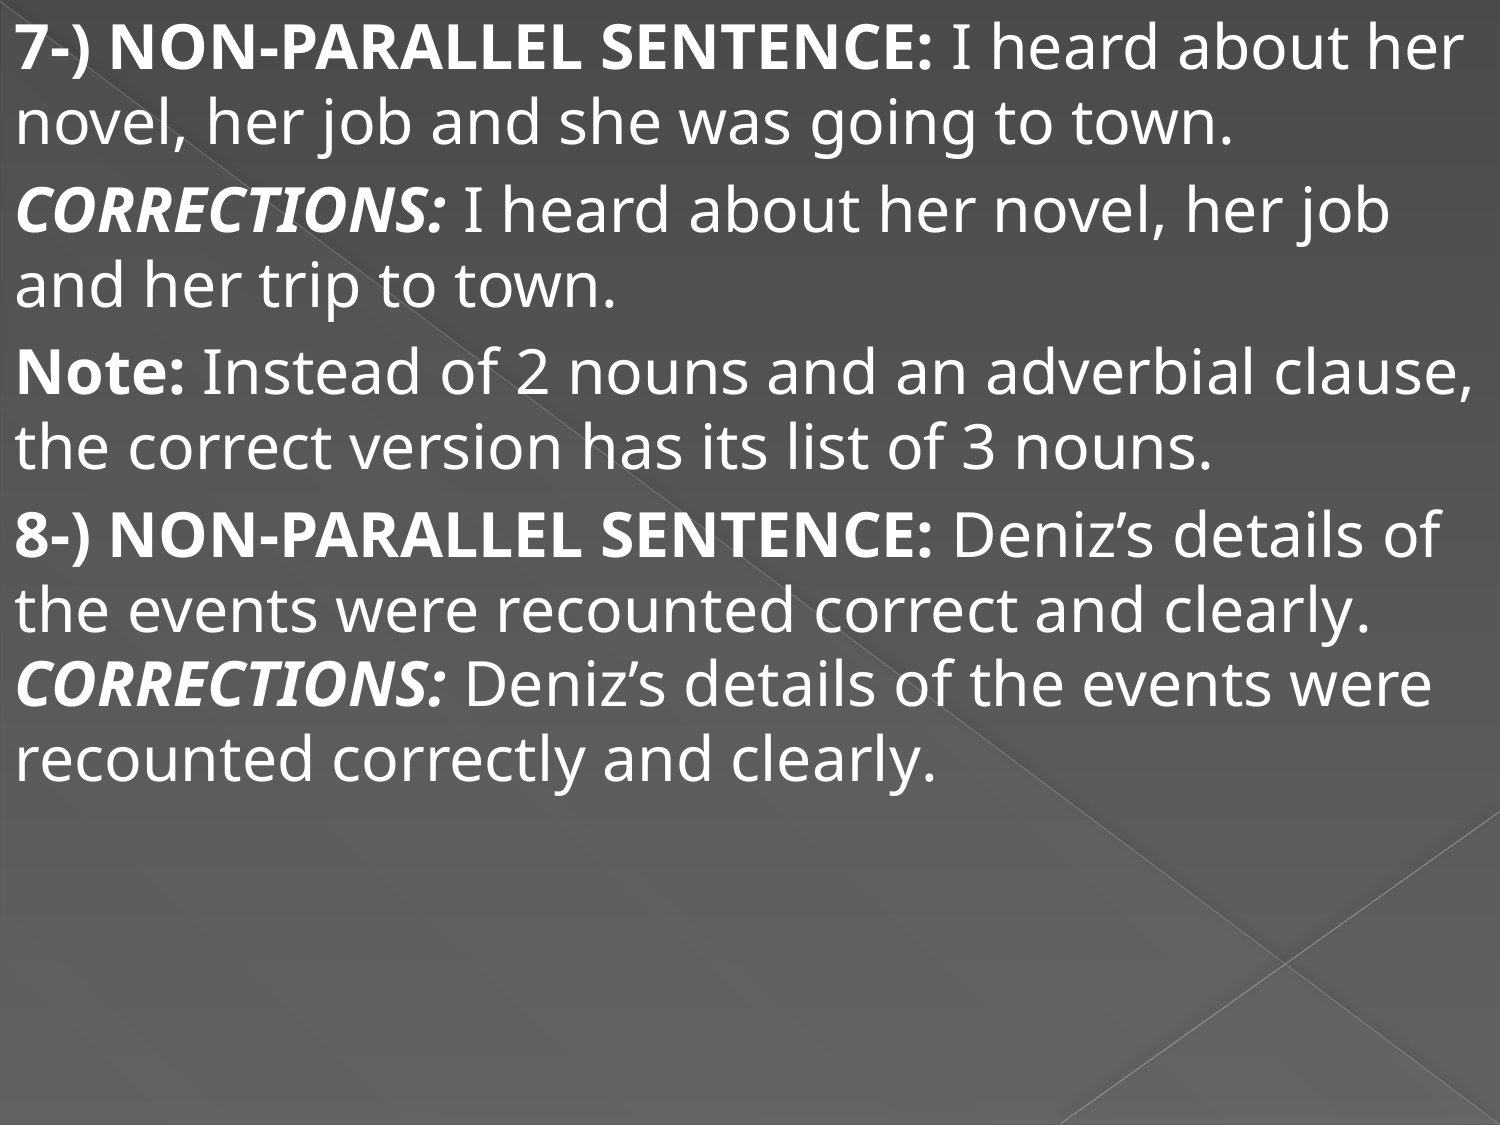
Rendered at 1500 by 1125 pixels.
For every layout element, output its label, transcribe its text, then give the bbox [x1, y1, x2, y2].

list 7-) NON-PARALLEL SENTENCE: I heard about her novel, her job and she was going to town. CORRECTIONS: I heard about her novel, her job and her trip to town. Note: Instead of 2 nouns and an adverbial clause, the correct version has its list of 3 nouns. 8-) NON-PARALLEL SENTENCE: Deniz’s details of the events were recounted correct and clearly. CORRECTIONS: Deniz’s details of the events were recounted correctly and clearly. [0, 0, 1500, 1125]
